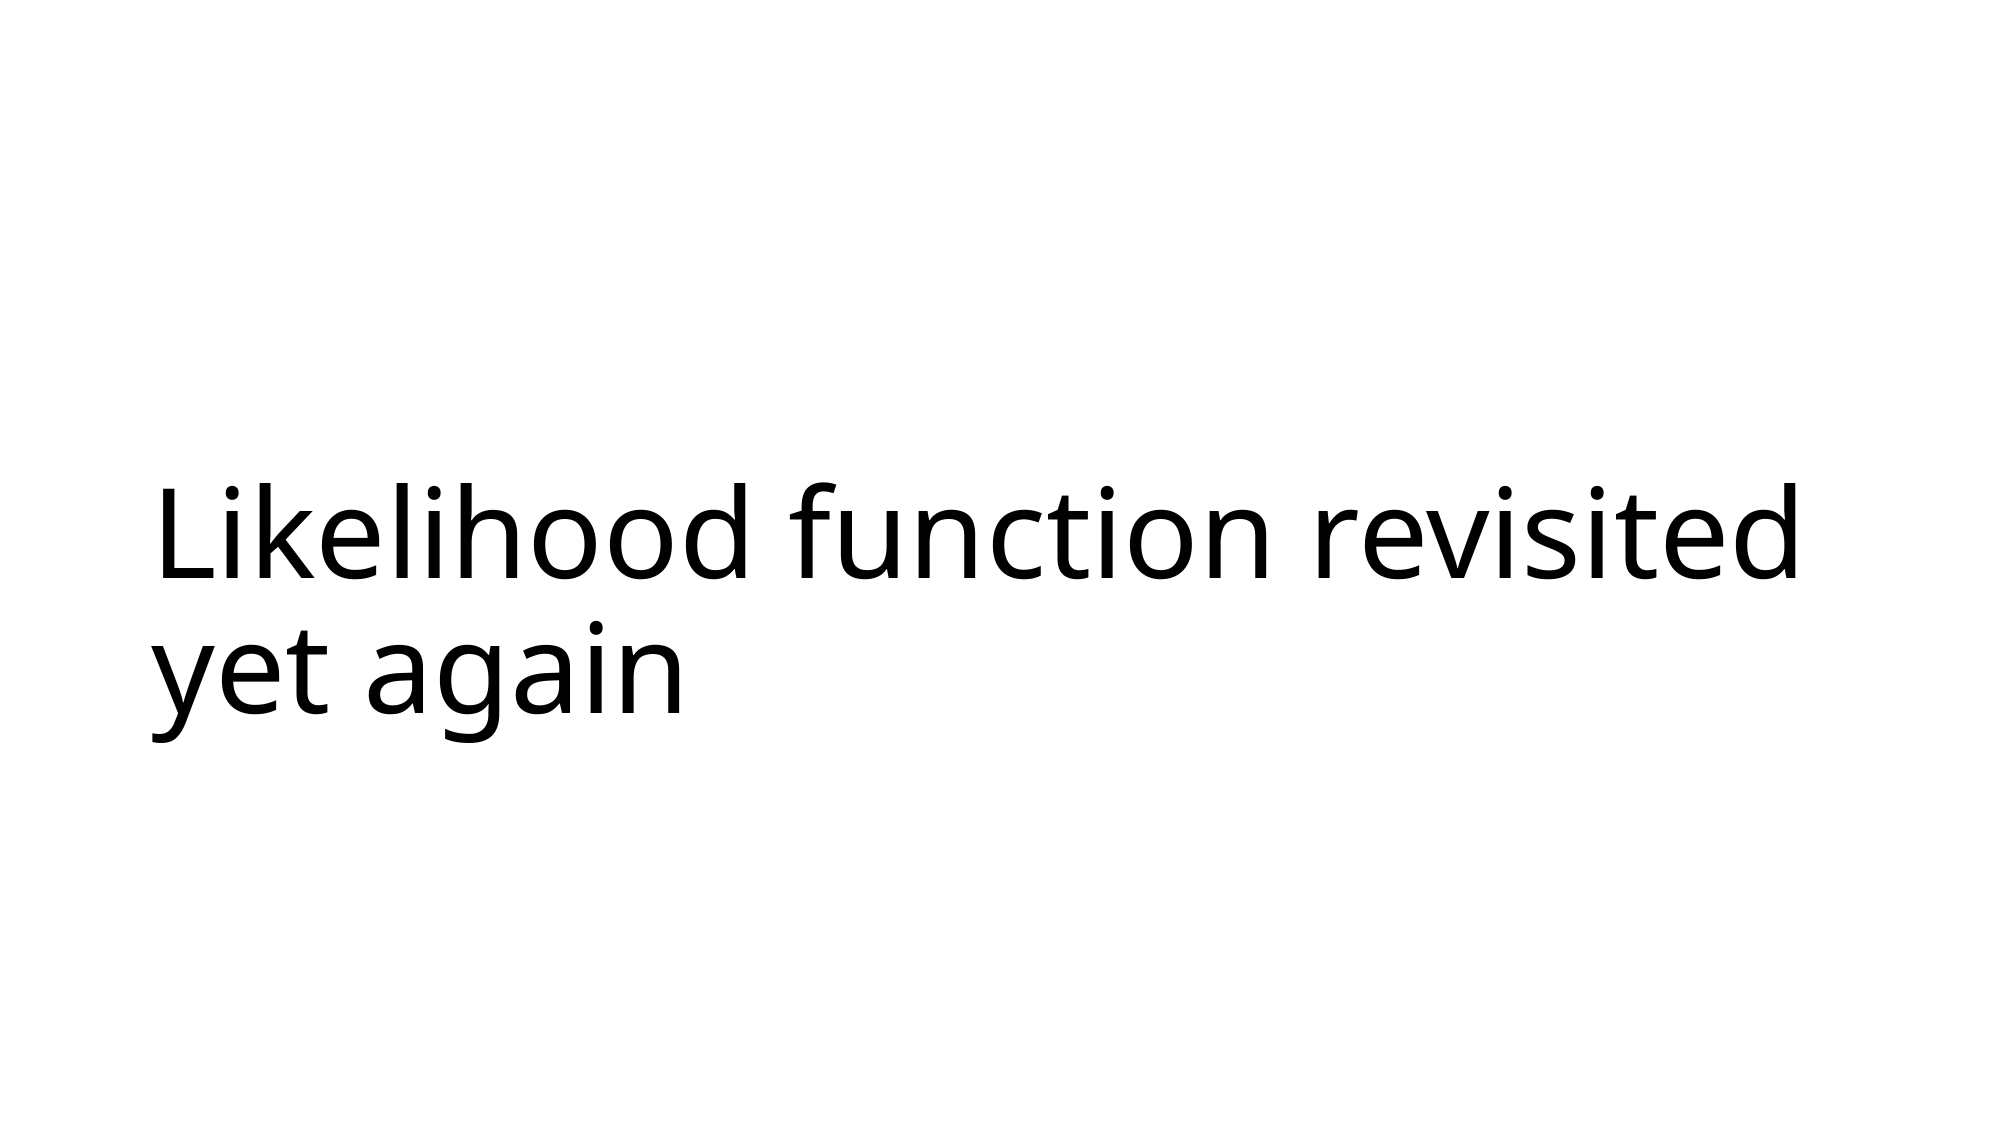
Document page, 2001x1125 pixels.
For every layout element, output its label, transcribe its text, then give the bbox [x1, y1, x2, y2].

title Likelihood function revisited yet again [136, 280, 1862, 749]
